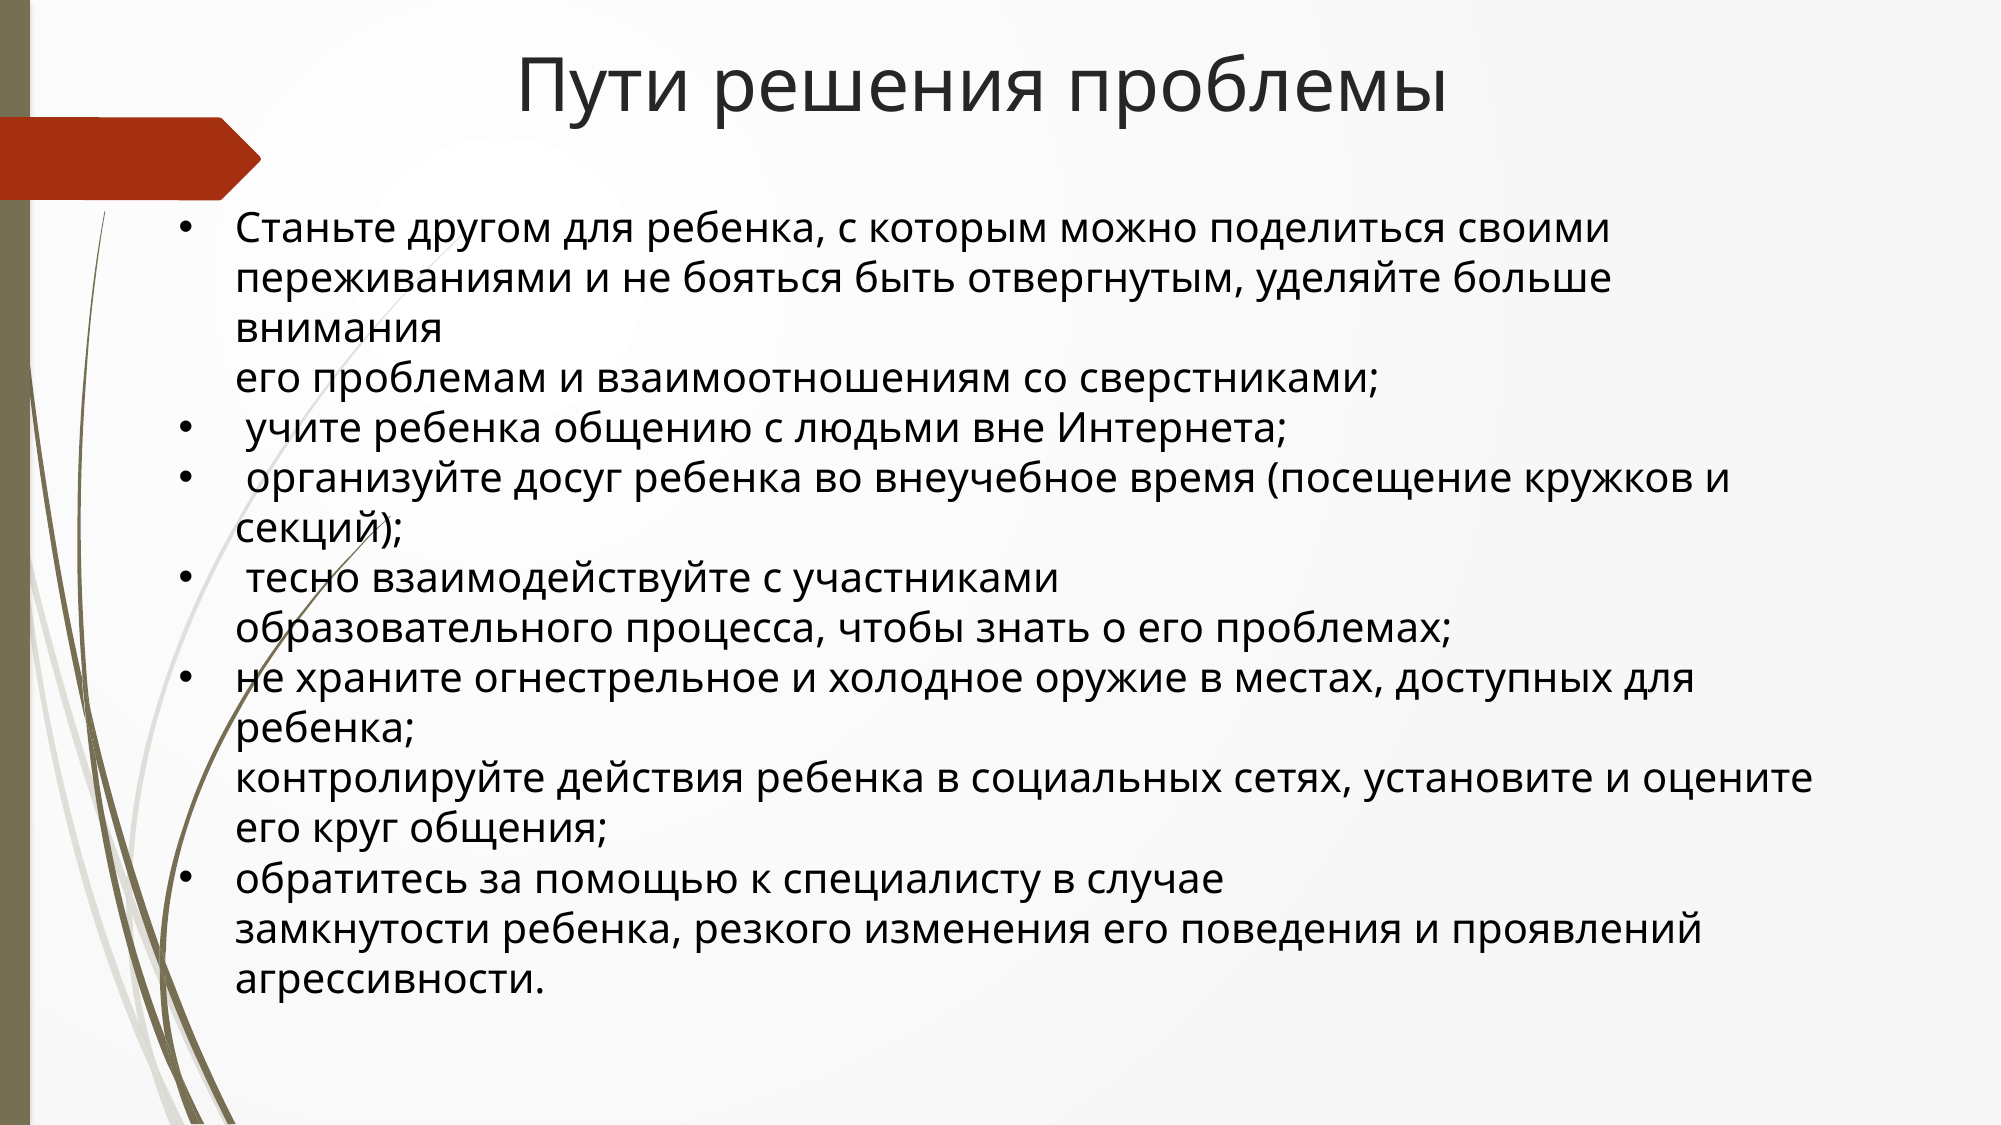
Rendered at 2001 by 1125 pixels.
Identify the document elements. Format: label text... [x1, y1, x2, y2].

text_box Станьте другом для ребенка, с которым можно поделиться своими переживаниями и не бояться быть отвергнутым, уделяйте больше внимания его проблемам и взаимоотношениям со сверстниками; учите ребенка общению с людьми вне Интернета; организуйте досуг ребенка во внеучебное время (посещение кружков и секций); тесно взаимодействуйте с участниками образовательного процесса, чтобы знать о его проблемах; не храните огнестрельное и холодное оружие в местах, доступных для ребенка; контролируйте действия ребенка в социальных сетях, установите и оцените его круг общения; обратитесь за помощью к специалисту в случае замкнутости ребенка, резкого изменения его поведения и проявлений агрессивности. [163, 193, 1837, 1125]
title Пути решения проблемы [163, 28, 1802, 251]
